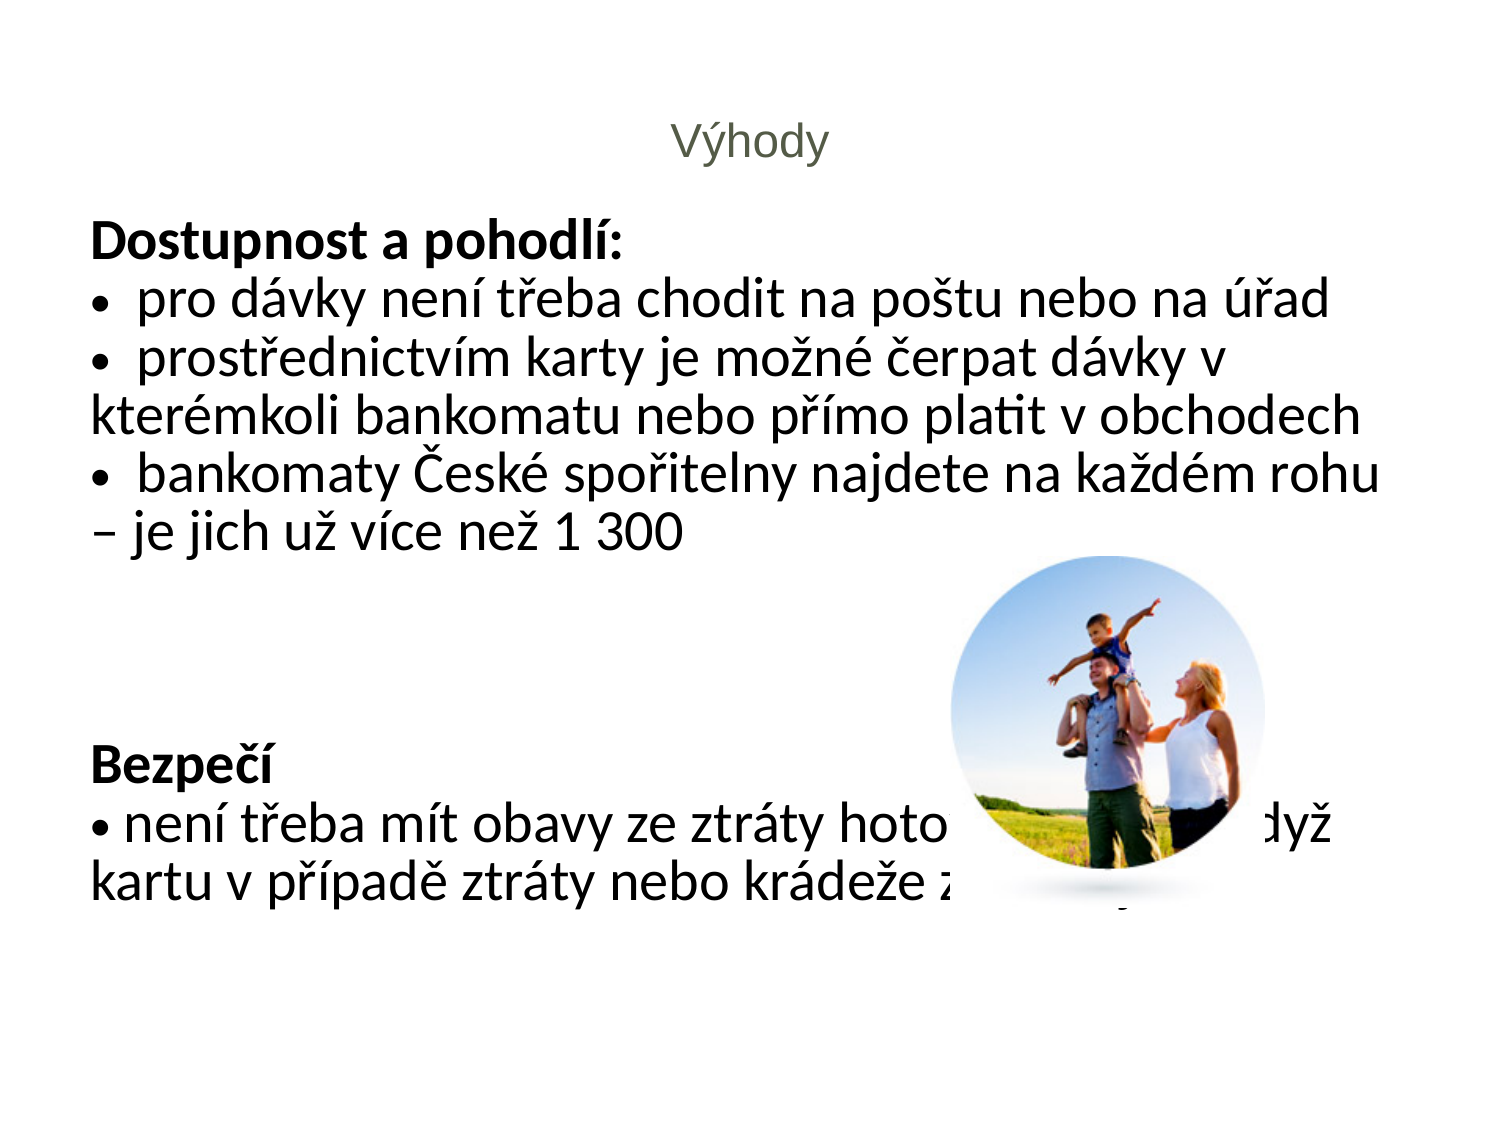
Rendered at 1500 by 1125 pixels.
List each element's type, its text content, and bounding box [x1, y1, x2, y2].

text_box [75, 221, 1376, 604]
picture [950, 555, 1265, 909]
table_header Dostupnost a pohodlí: pro dávky není třeba chodit na poštu nebo na úřad prostřednictvím karty je možné čerpat dávky v kterémkoli bankomatu nebo přímo platit v obchodech bankomaty České spořitelny najdete na každém rohu – je jich už více než 1 300 Bezpečí není třeba mít obavy ze ztráty hotovosti. Stačí, když kartu v případě ztráty nebo krádeže zablokujete [75, 196, 1425, 934]
title Výhody [75, 45, 1425, 196]
